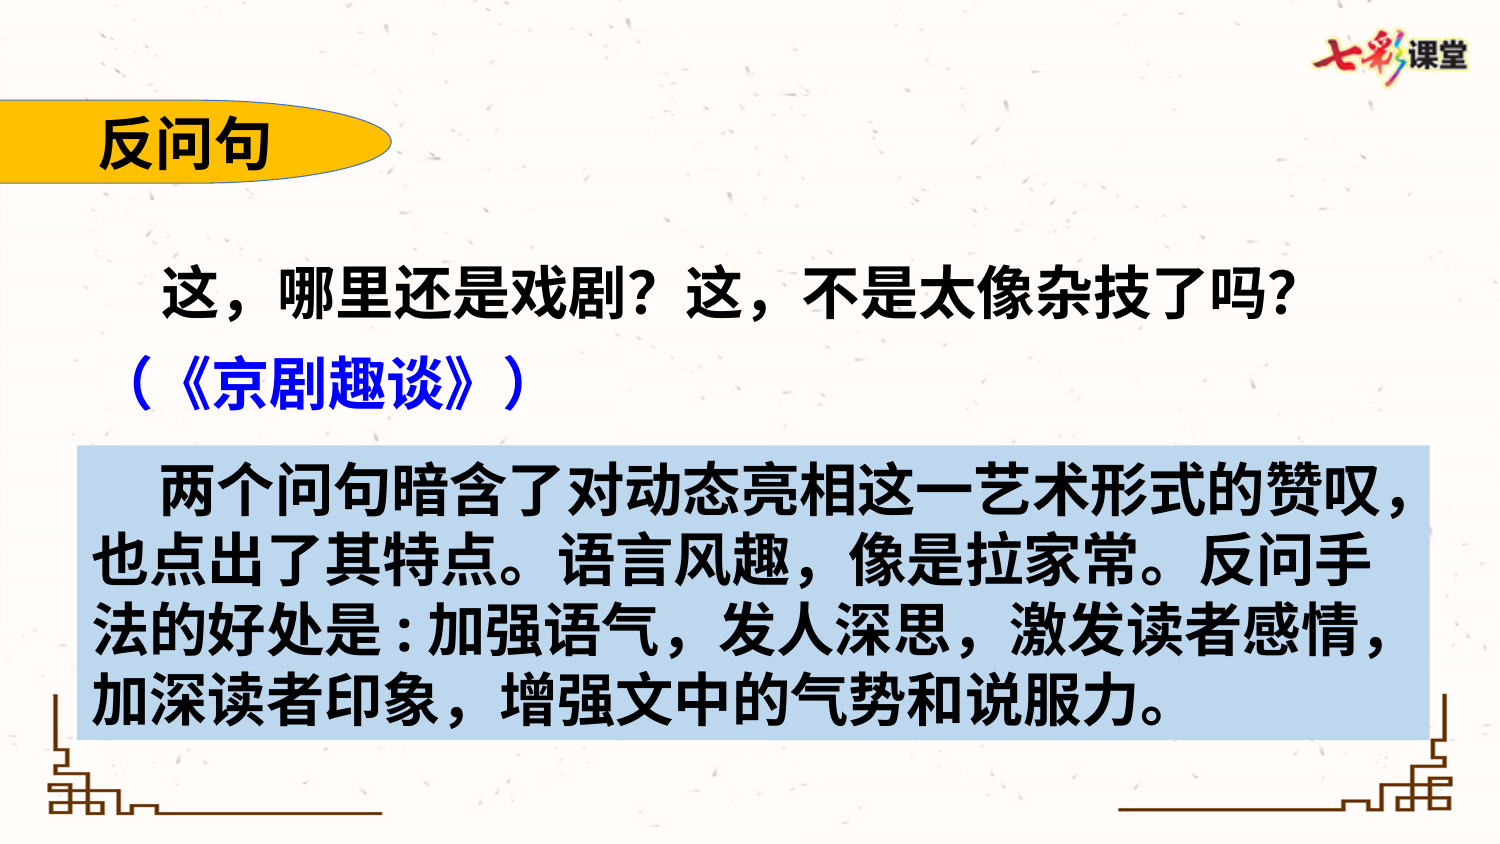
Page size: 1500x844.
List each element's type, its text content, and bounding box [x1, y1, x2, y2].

text_box 这，哪里还是戏剧？这，不是太像杂技了吗？（《京剧趣谈》） [80, 228, 1397, 425]
picture [0, 0, 1500, 844]
text_box 两个问句暗含了对动态亮相这一艺术形式的赞叹，也点出了其特点。语言风趣，像是拉家常。反问手法的好处是:加强语气，发人深思，激发读者感情，加深读者印象，增强文中的气势和说服力。 [76, 445, 1430, 741]
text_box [0, 100, 392, 184]
